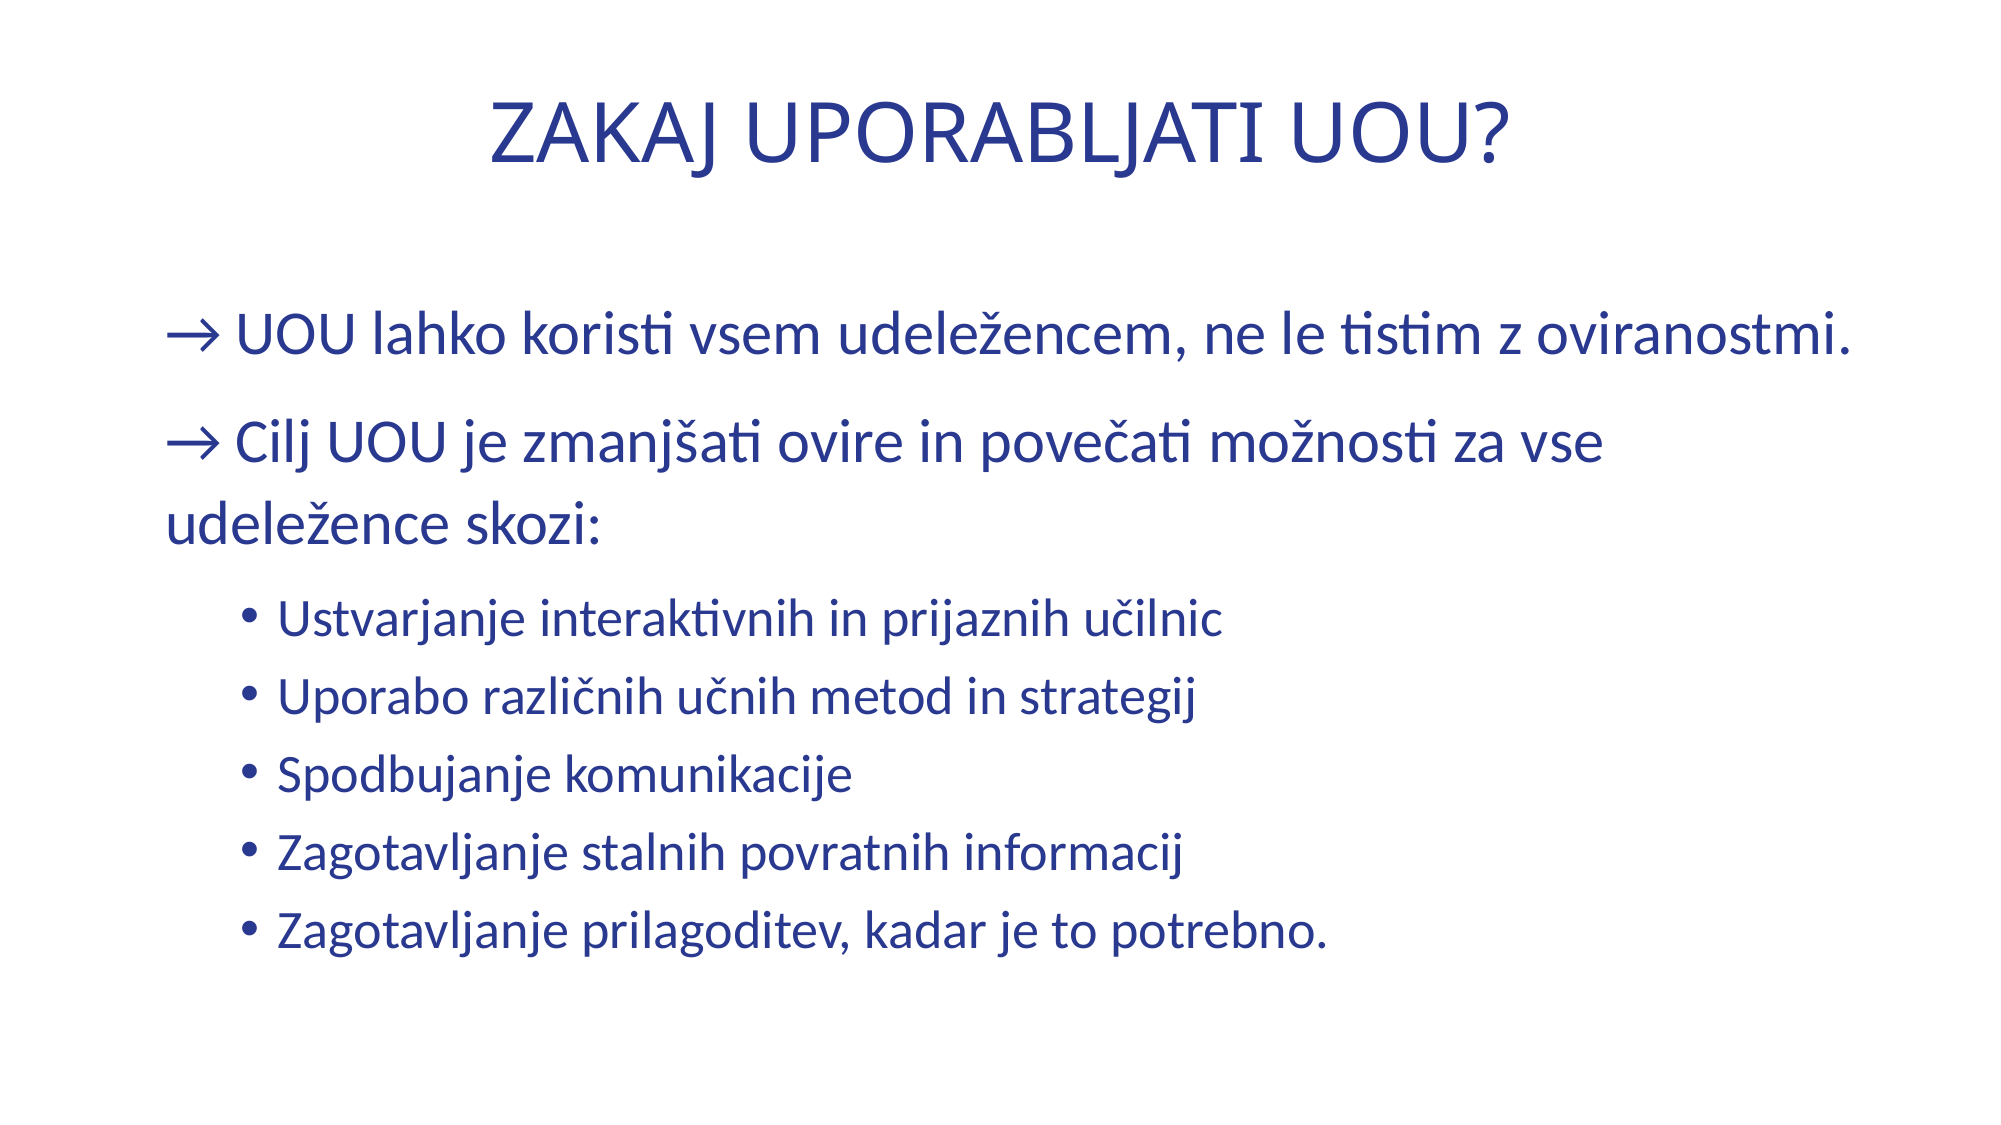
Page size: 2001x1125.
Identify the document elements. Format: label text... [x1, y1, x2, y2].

title ZAKAJ UPORABLJATI UOU? [137, 27, 1863, 245]
text_box → UOU lahko koristi vsem udeležencem, ne le tistim z oviranostmi. → Cilj UOU je zmanjšati ovire in povečati možnosti za vse udeležence skozi: Ustvarjanje interaktivnih in prijaznih učilnic Uporabo različnih učnih metod in strategij Spodbujanje komunikacije Zagotavljanje stalnih povratnih informacij Zagotavljanje prilagoditev, kadar je to potrebno. [149, 277, 1910, 1017]
